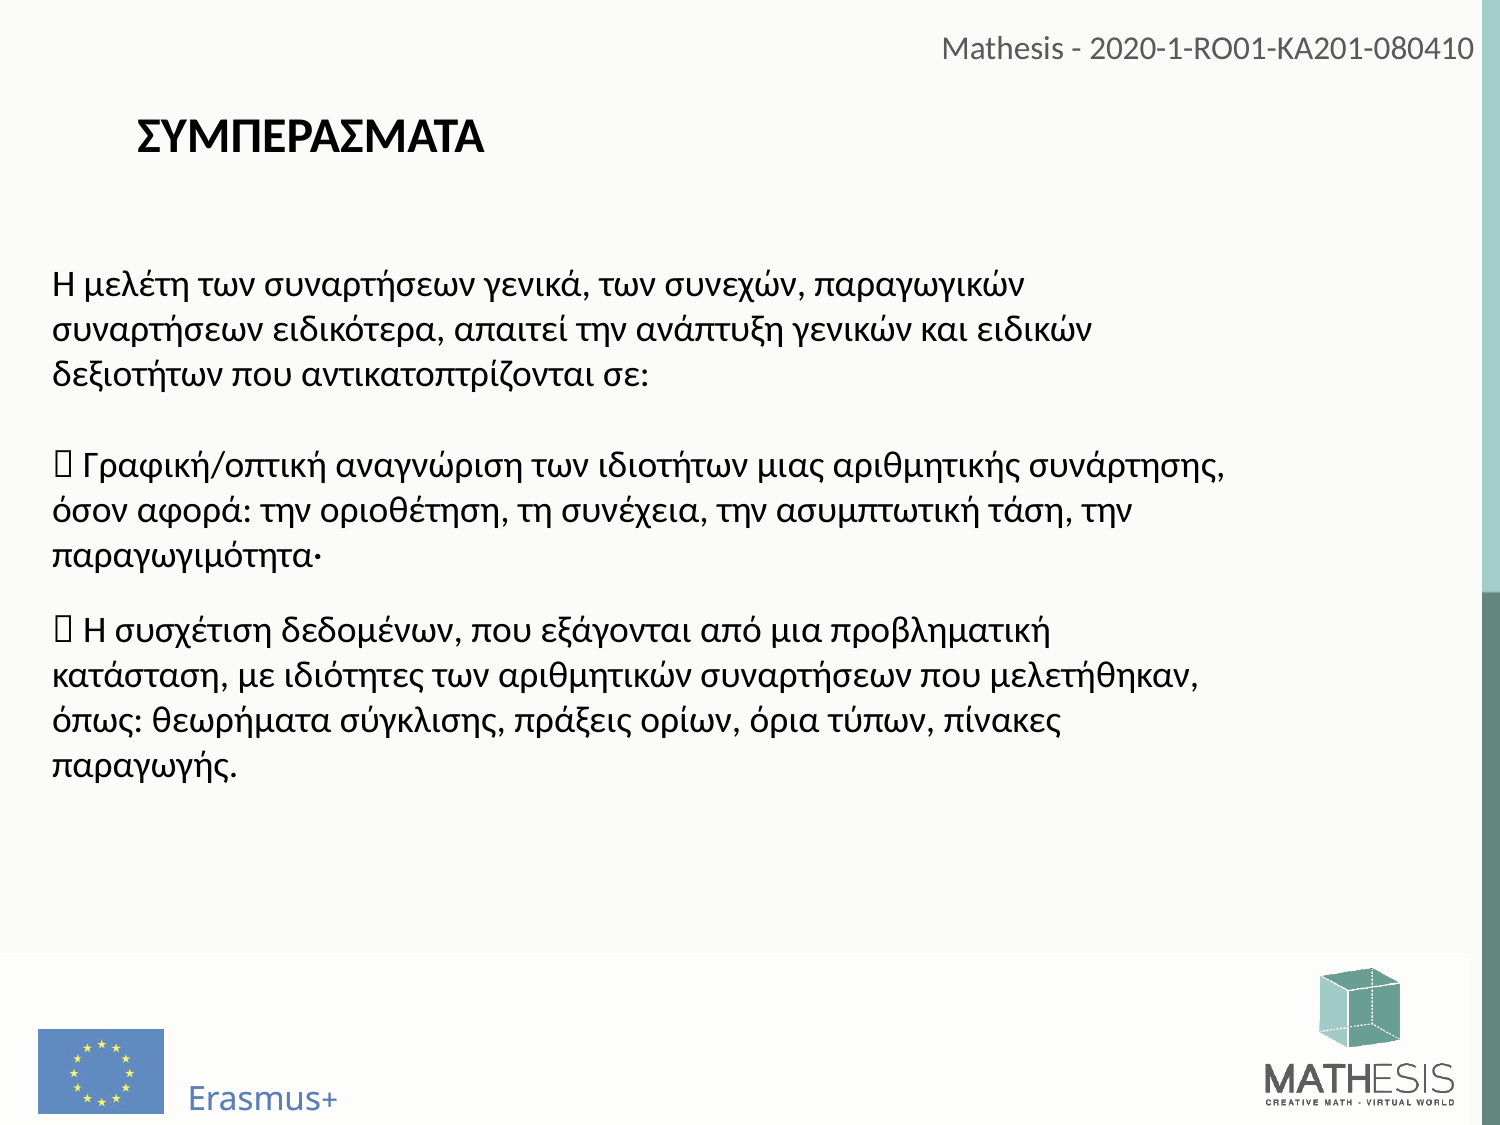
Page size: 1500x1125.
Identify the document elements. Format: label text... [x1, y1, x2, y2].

text_box  Η συσχέτιση δεδομένων, που εξάγονται από μια προβληματική κατάσταση, με ιδιότητες των αριθμητικών συναρτήσεων που μελετήθηκαν, όπως: θεωρήματα σύγκλισης, πράξεις ορίων, όρια τύπων, πίνακες παραγωγής. [37, 597, 1247, 838]
text_box  Γραφική/οπτική αναγνώριση των ιδιοτήτων μιας αριθμητικής συνάρτησης, όσον αφορά: την οριοθέτηση, τη συνέχεια, την ασυμπτωτική τάση, την παραγωγιμότητα· [37, 432, 1247, 597]
text_box ΣΥΜΠΕΡΆΣΜΑΤΑ [122, 103, 643, 222]
text_box Η μελέτη των συναρτήσεων γενικά, των συνεχών, παραγωγικών συναρτήσεων ειδικότερα, απαιτεί την ανάπτυξη γενικών και ειδικών δεξιοτήτων που αντικατοπτρίζονται σε: [37, 251, 1256, 446]
